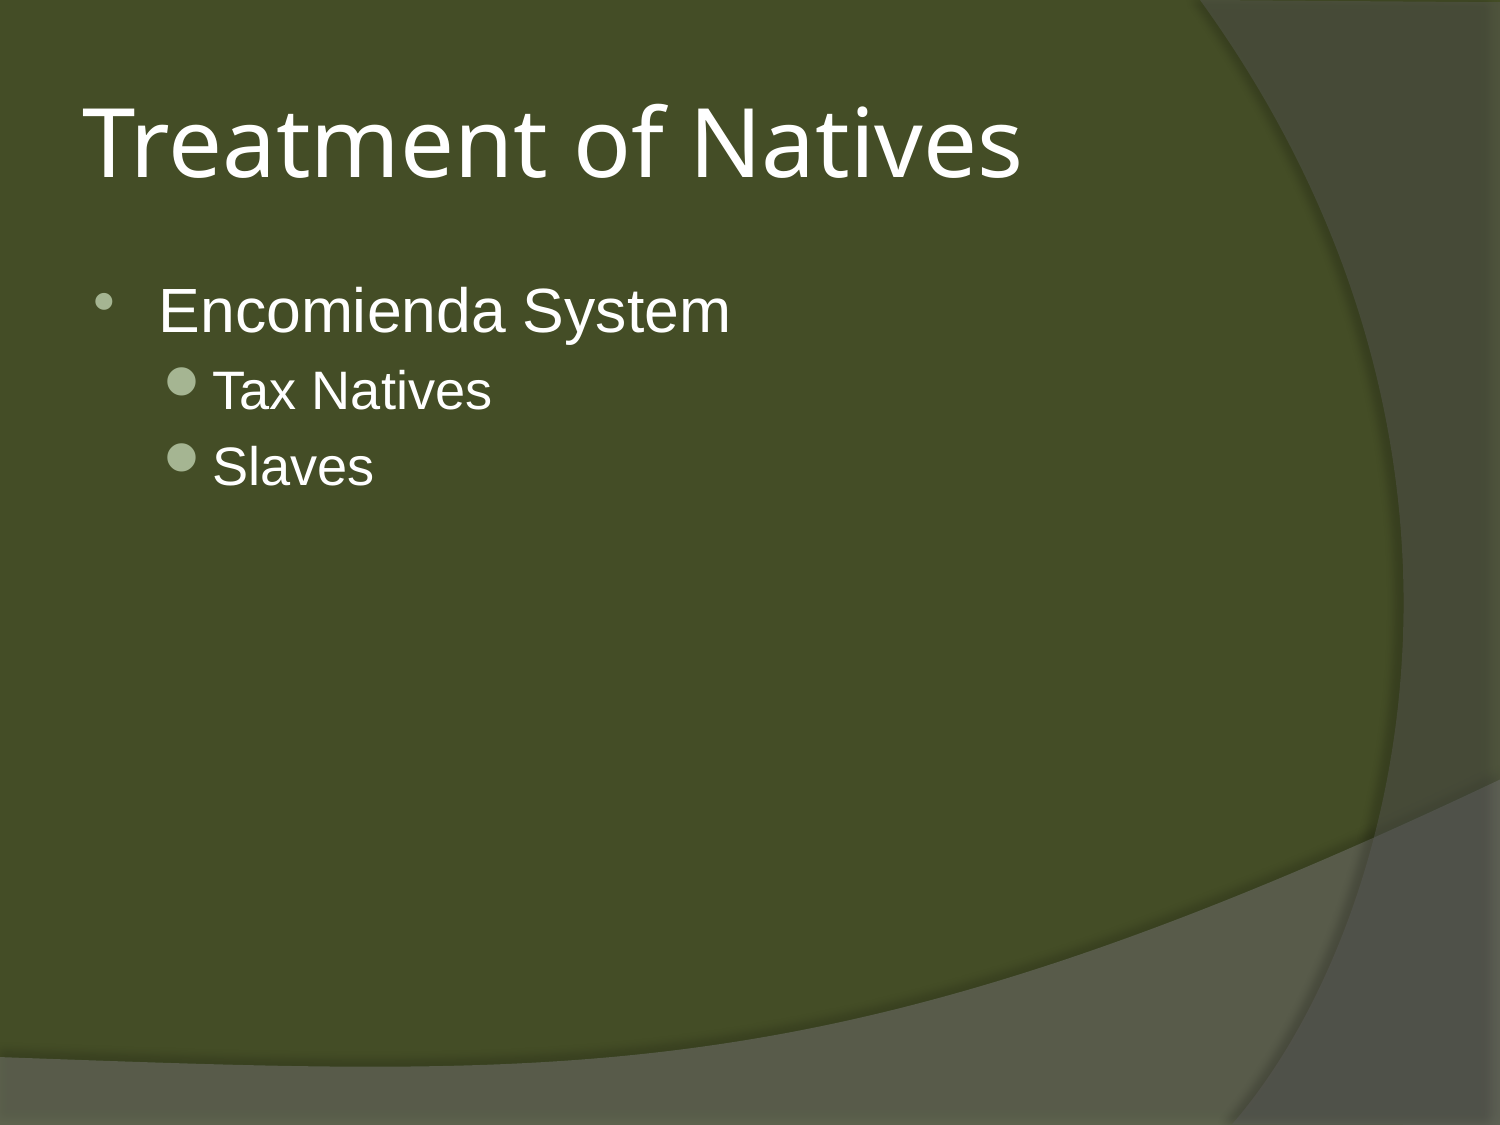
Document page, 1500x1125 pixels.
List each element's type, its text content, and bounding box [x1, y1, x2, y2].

title Treatment of Natives [75, 45, 1300, 233]
list Encomienda System Tax Natives Slaves [75, 262, 1300, 1005]
